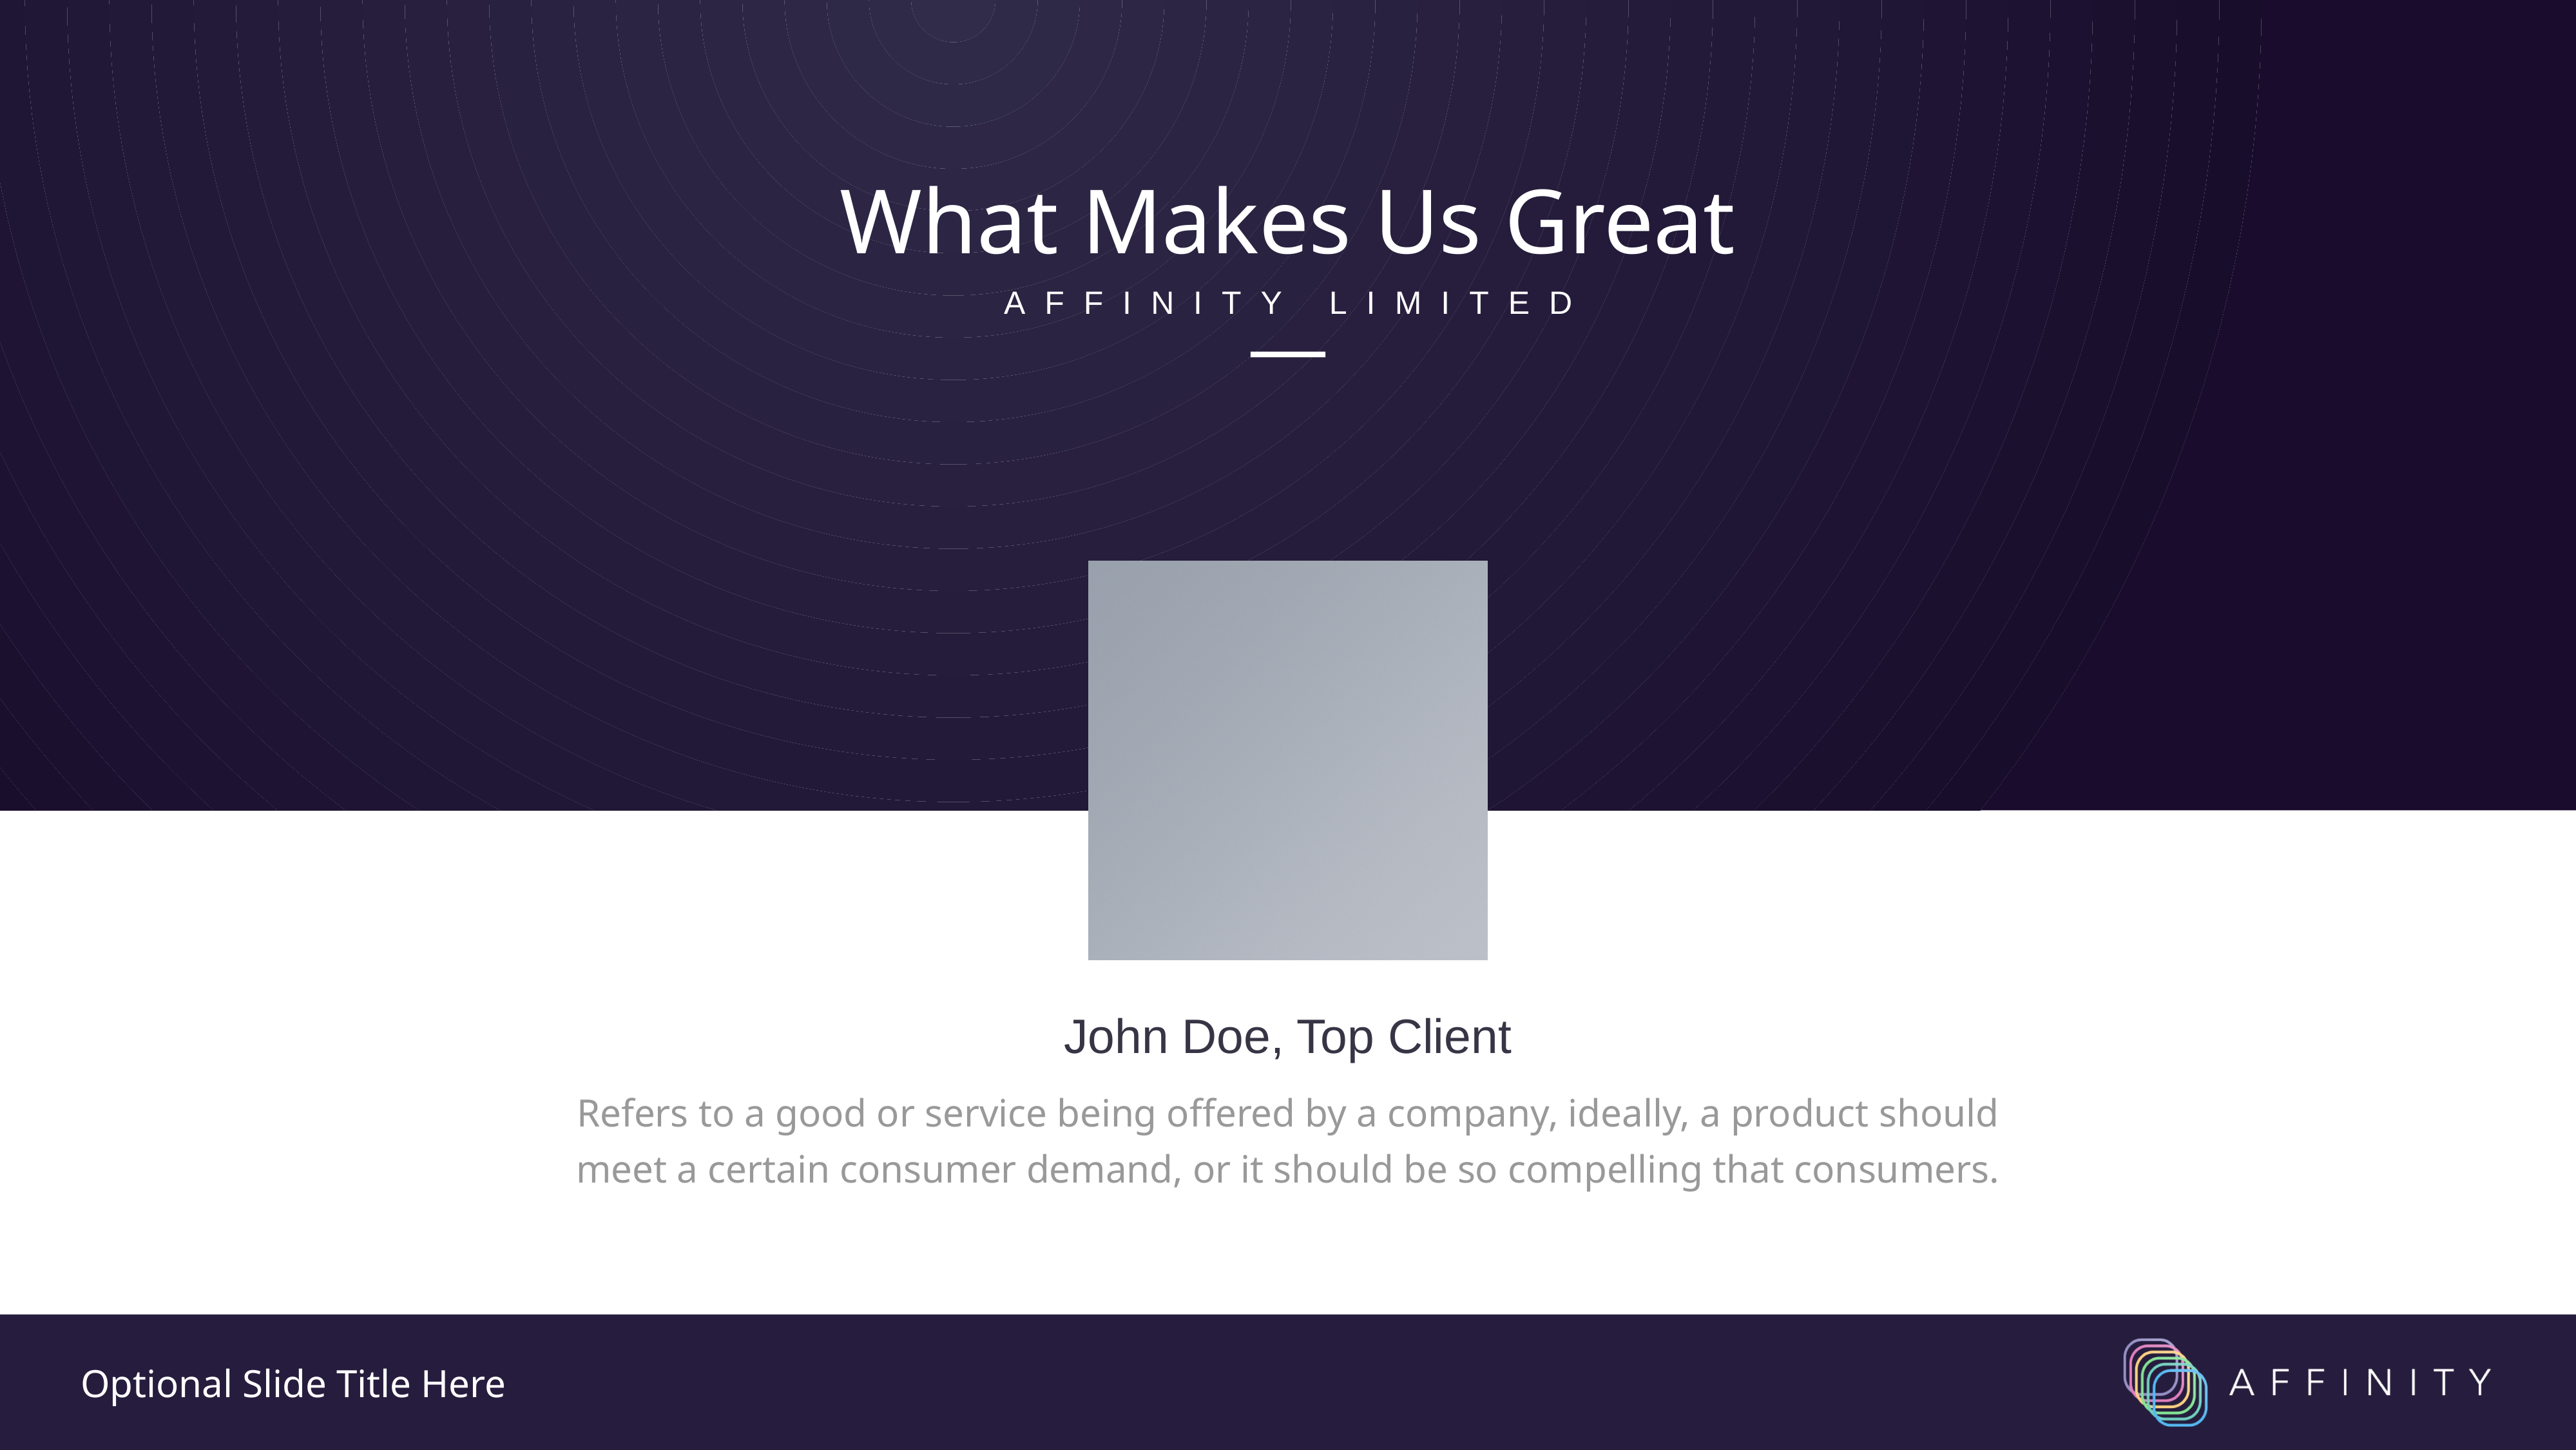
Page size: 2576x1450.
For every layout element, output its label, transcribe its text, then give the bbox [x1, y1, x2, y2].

text_box AFFINITY LIMITED [836, 276, 1740, 325]
picture [2121, 1335, 2494, 1430]
text_box [1250, 351, 1326, 358]
text_box John Doe, Top Client [881, 1000, 1695, 1068]
text_box What Makes Us Great [720, 160, 1857, 276]
picture [1088, 561, 1488, 960]
text_box Refers to a good or service being offered by a company, ideally, a product should meet a certain consumer demand, or it should be so compelling that consumers. [551, 1072, 2025, 1195]
text_box Optional Slide Title Here [75, 1355, 1131, 1410]
